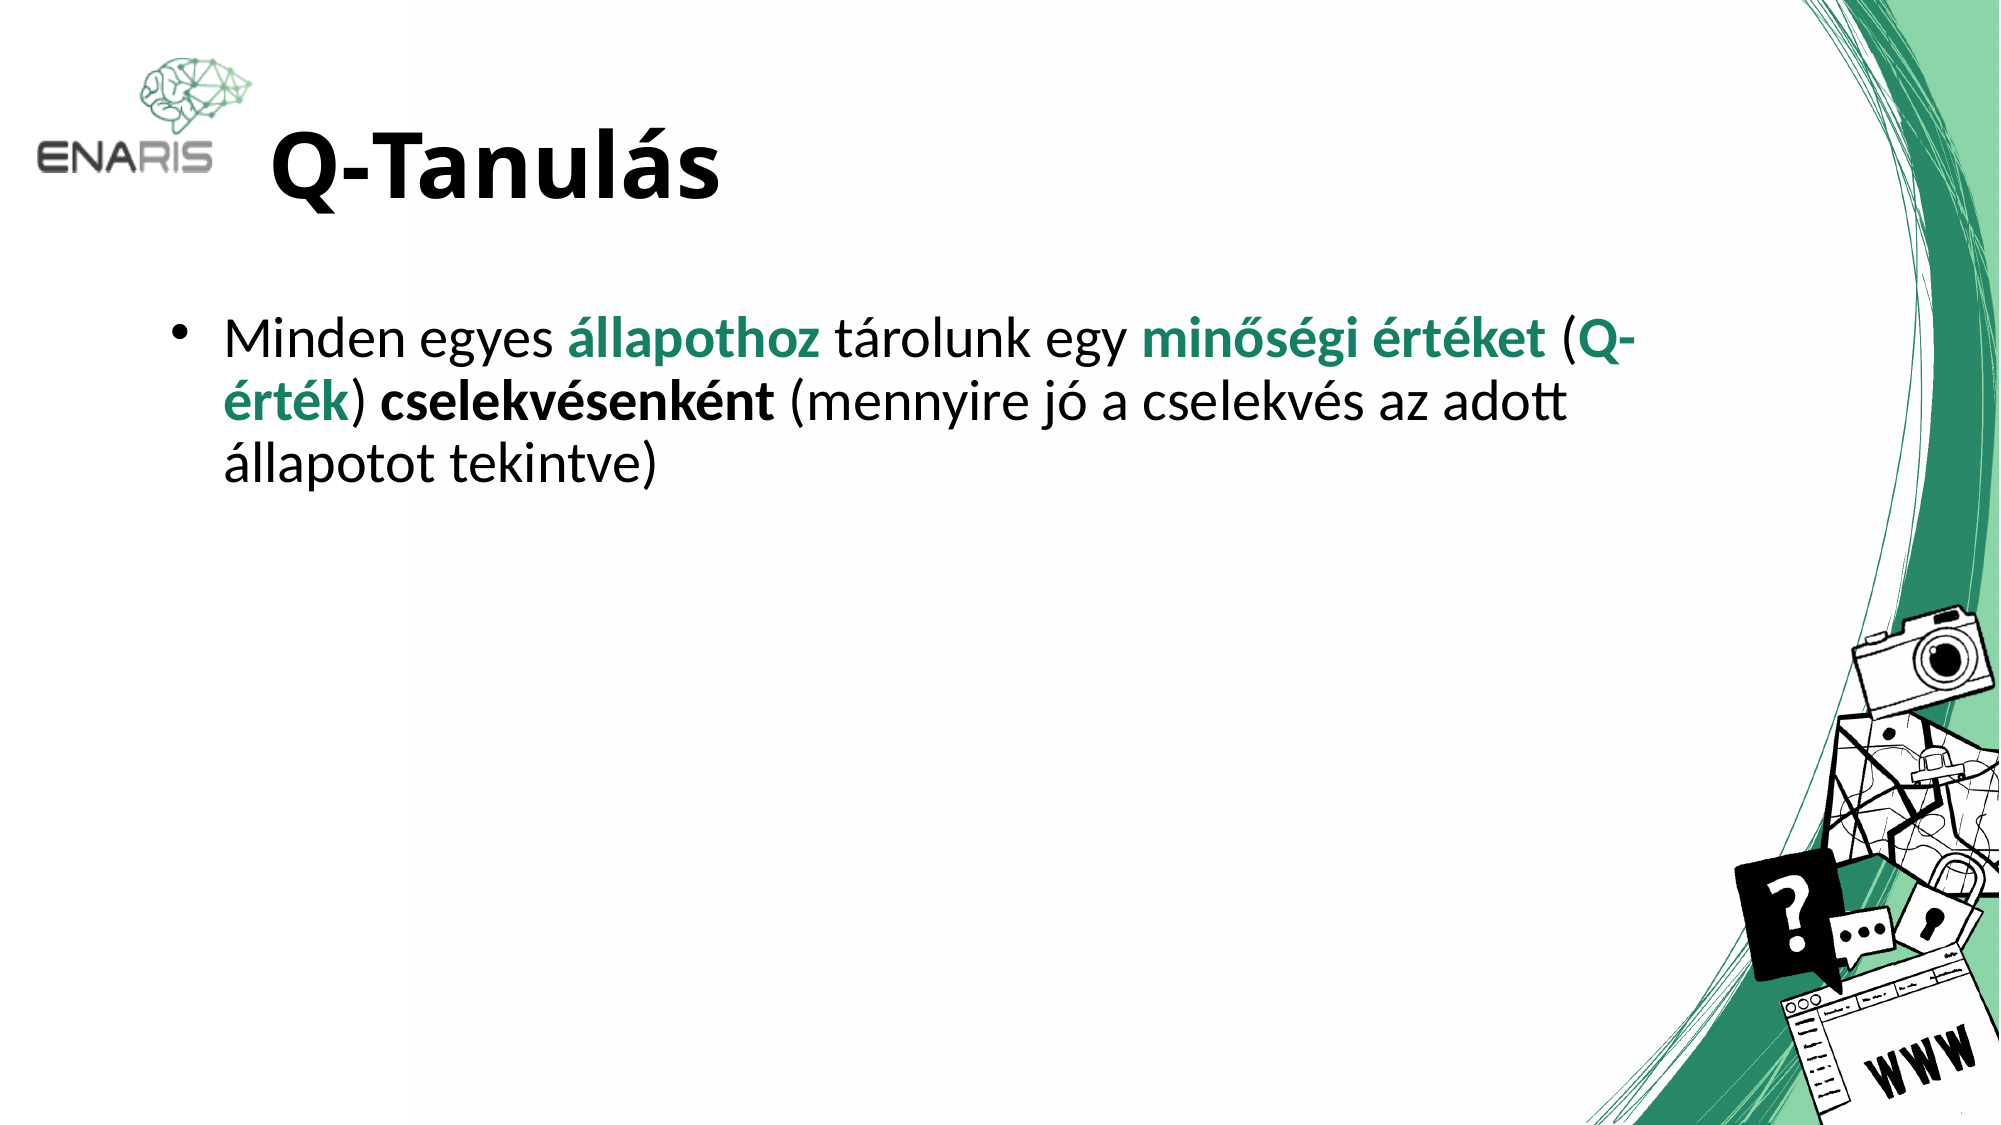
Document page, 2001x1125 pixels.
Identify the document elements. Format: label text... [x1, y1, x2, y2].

picture [37, 58, 254, 173]
title Q-Tanulás [253, 59, 1863, 278]
text_box Minden egyes állapothoz tárolunk egy minőségi értéket (Q-érték) cselekvésenként (mennyire jó a cselekvés az adott állapotot tekintve) [137, 299, 1728, 1014]
picture [408, 0, 1999, 1125]
